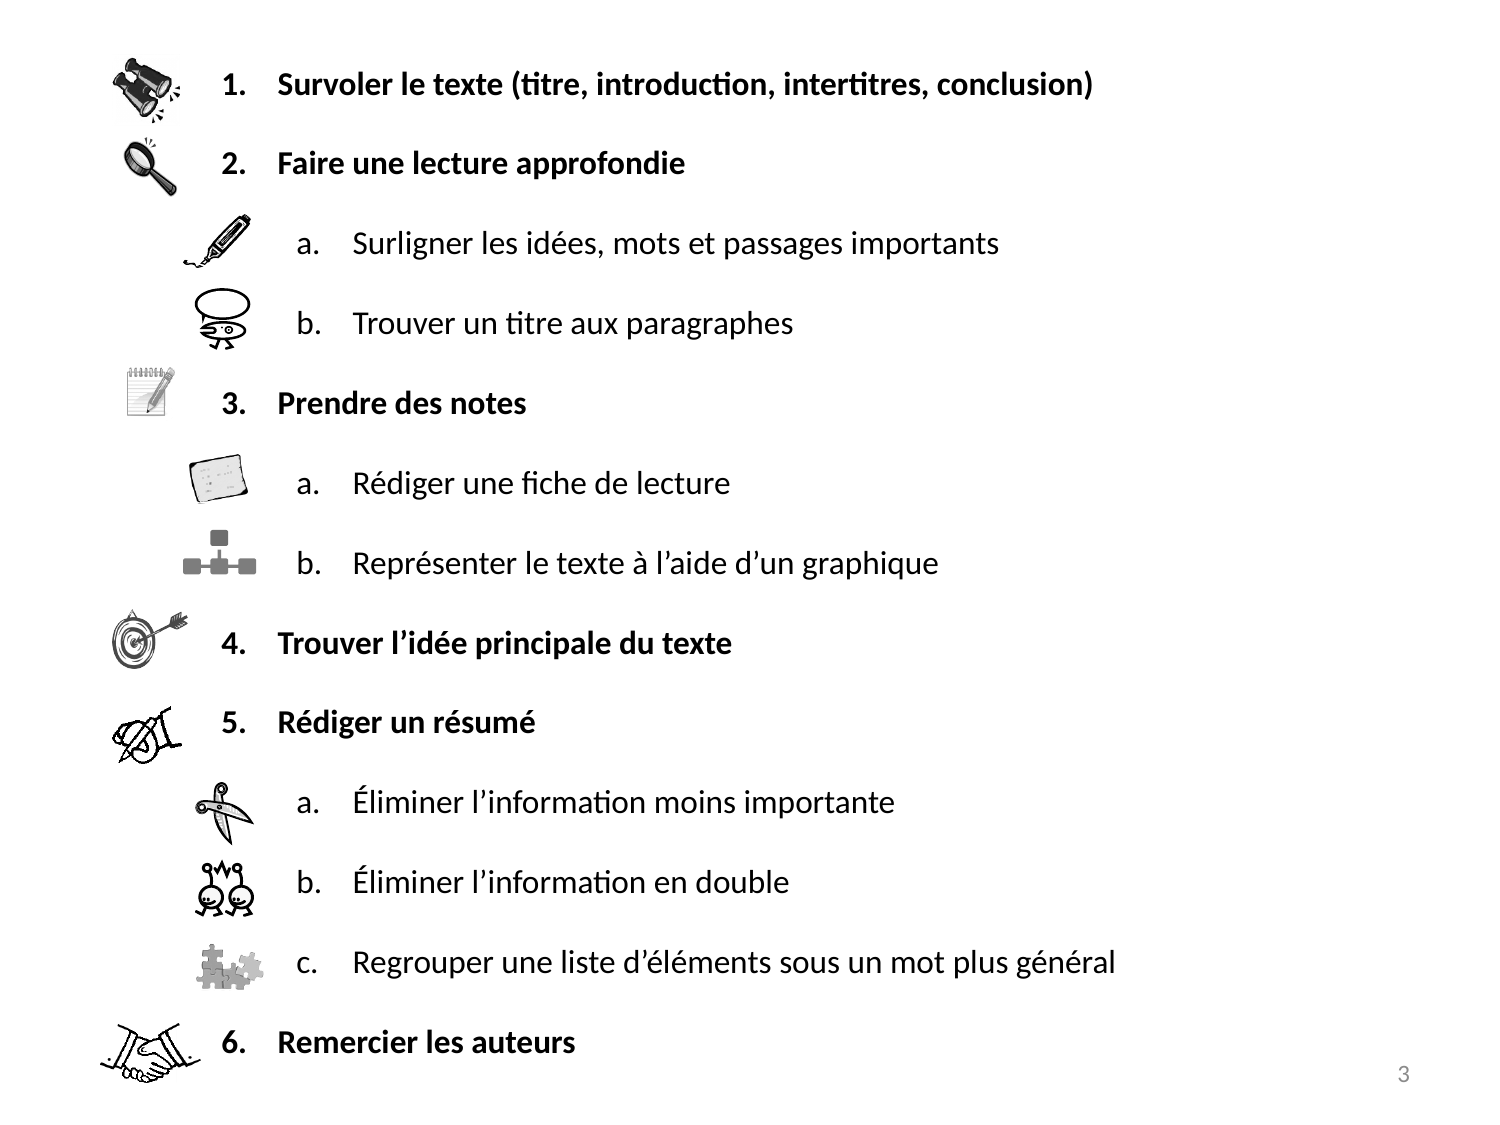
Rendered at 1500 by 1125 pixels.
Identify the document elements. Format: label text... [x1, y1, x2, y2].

picture [194, 781, 255, 847]
picture [194, 287, 251, 351]
picture [194, 934, 264, 1000]
text_box Survoler le texte (titre, introduction, intertitres, conclusion) Faire une lecture approfondie Surligner les idées, mots et passages importants Trouver un titre aux paragraphes Prendre des notes Rédiger une fiche de lecture Représenter le texte à l’aide d’un graphique Trouver l’idée principale du texte Rédiger un résumé Éliminer l’information moins importante Éliminer l’information en double Regrouper une liste d’éléments sous un mot plus général Remercier les auteurs [206, 54, 1258, 1068]
picture [182, 448, 254, 504]
picture [100, 1022, 201, 1083]
picture [194, 859, 255, 918]
slide_number 3 [1074, 1042, 1425, 1103]
picture [111, 705, 182, 764]
picture [111, 54, 180, 126]
picture [182, 529, 257, 575]
picture [123, 361, 178, 421]
picture [182, 214, 251, 268]
picture [111, 609, 189, 669]
picture [123, 136, 178, 197]
